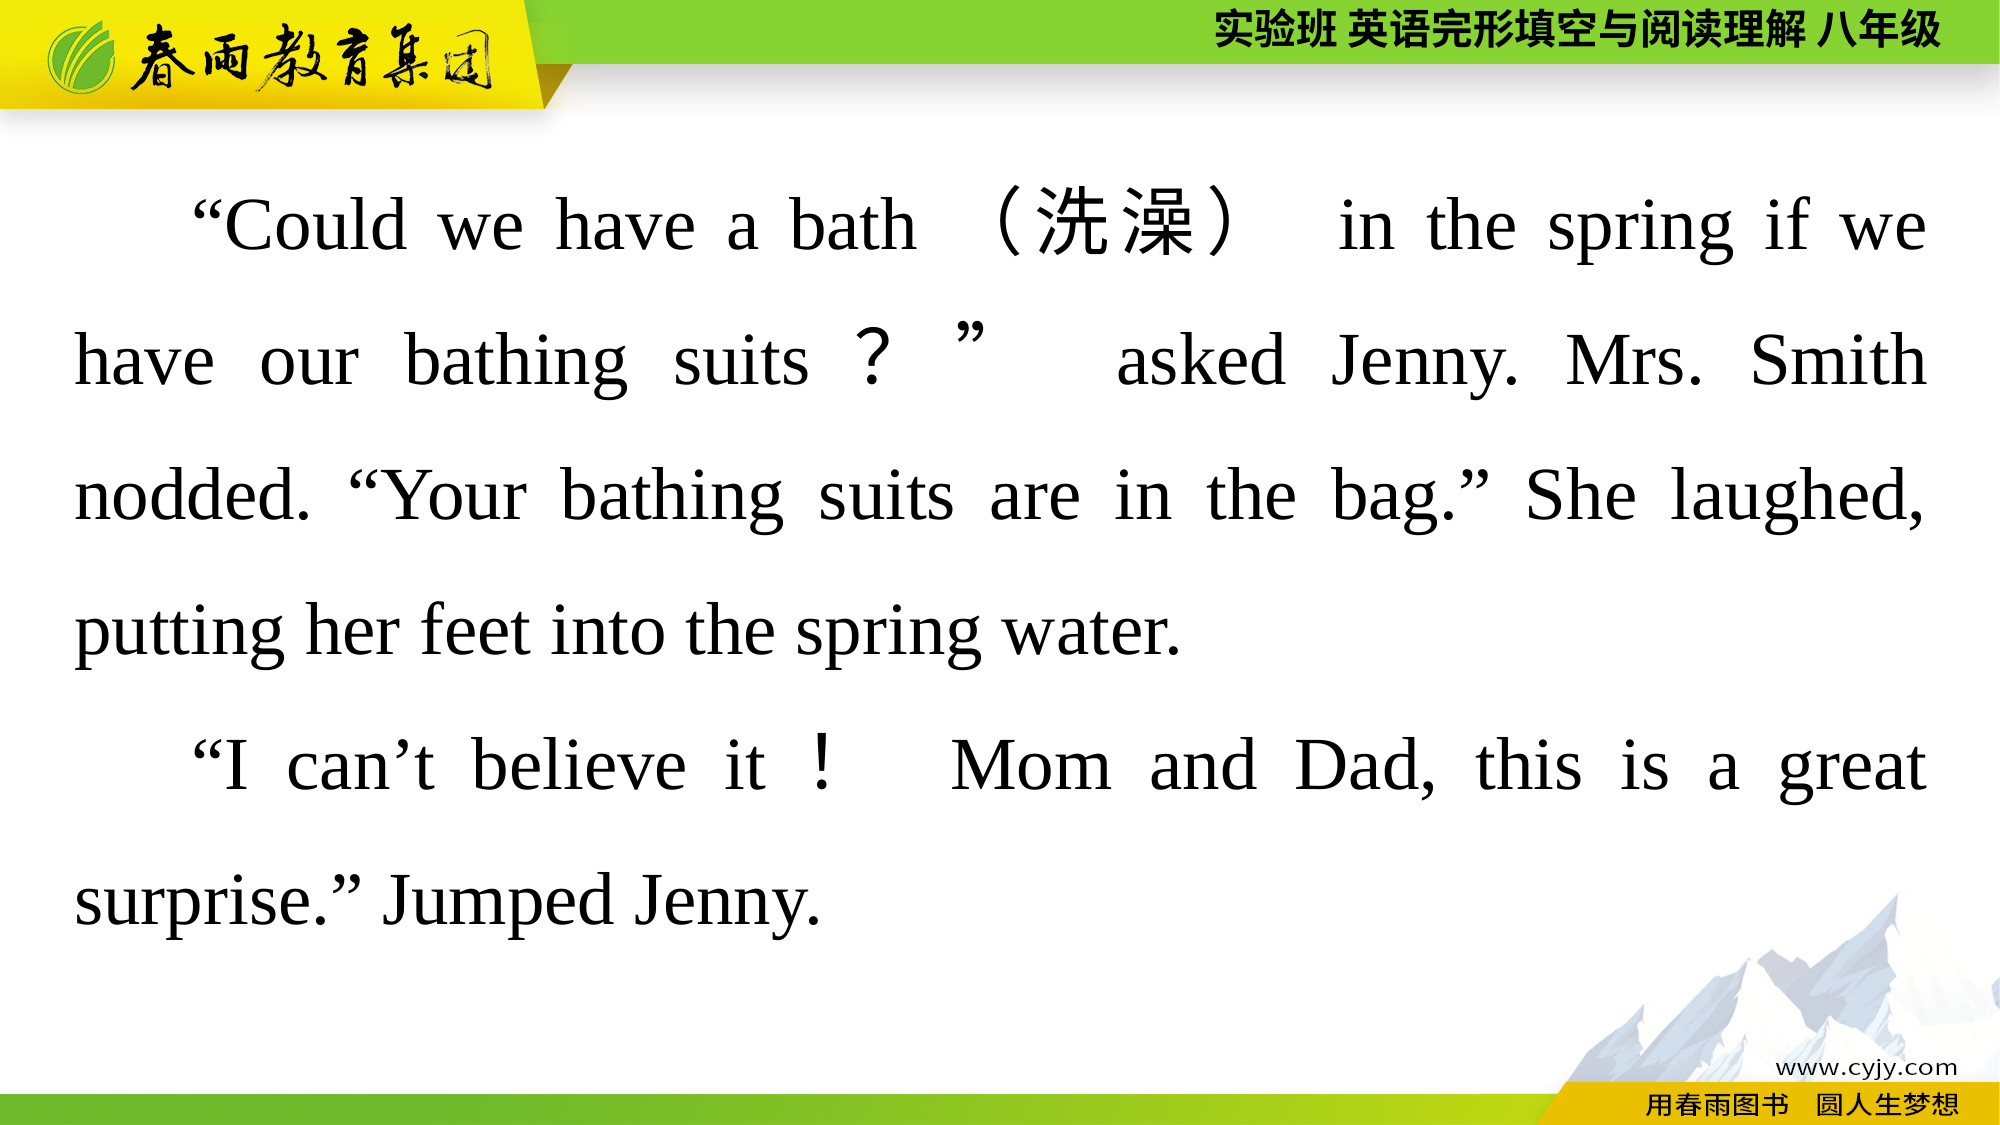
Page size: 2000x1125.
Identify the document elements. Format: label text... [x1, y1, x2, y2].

list “Could we have a bath（洗澡） in the spring if we have our bathing suits？” asked Jenny. Mrs. Smith nodded. “Your bathing suits are in the bag.” She laughed, putting her feet into the spring water. “I can’t believe it！ Mom and Dad, this is a great surprise.” Jumped Jenny. [59, 122, 1944, 940]
picture [0, 0, 2000, 1125]
